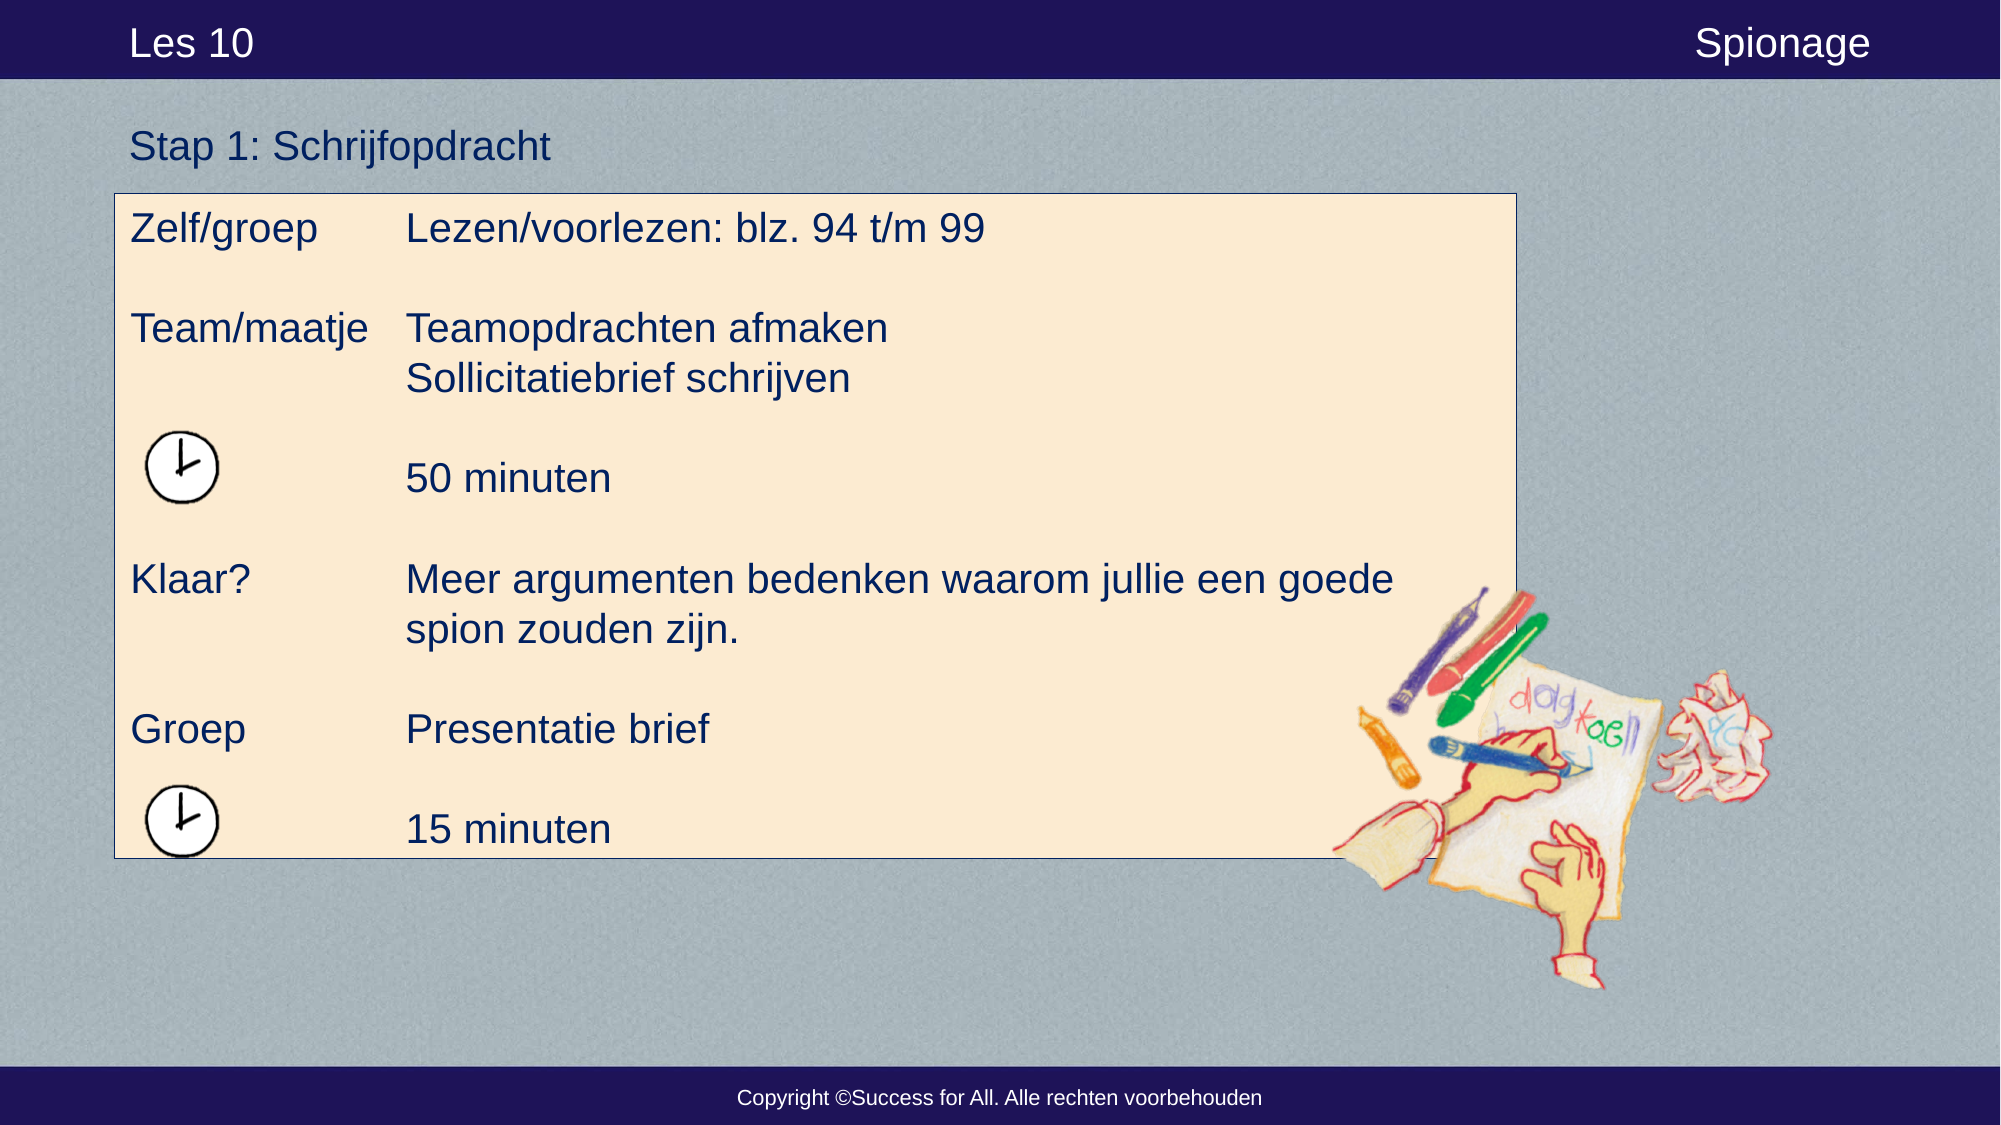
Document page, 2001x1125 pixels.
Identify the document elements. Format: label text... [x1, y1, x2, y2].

text_box Copyright ©Success for All. Alle rechten voorbehouden [0, 1076, 2000, 1125]
text_box Spionage [999, 8, 1886, 73]
text_box Zelf/groep Lezen/voorlezen: blz. 94 t/m 99 Team/maatje Teamopdrachten afmaken Sollicitatiebrief schrijven 50 minuten Klaar? Meer argumenten bedenken waarom jullie een goede spion zouden zijn. Groep Presentatie brief 15 minuten [114, 193, 1517, 859]
text_box Stap 1: Schrijfopdracht [114, 111, 907, 177]
picture [0, 0, 2001, 1125]
text_box Les 10 [114, 8, 354, 73]
